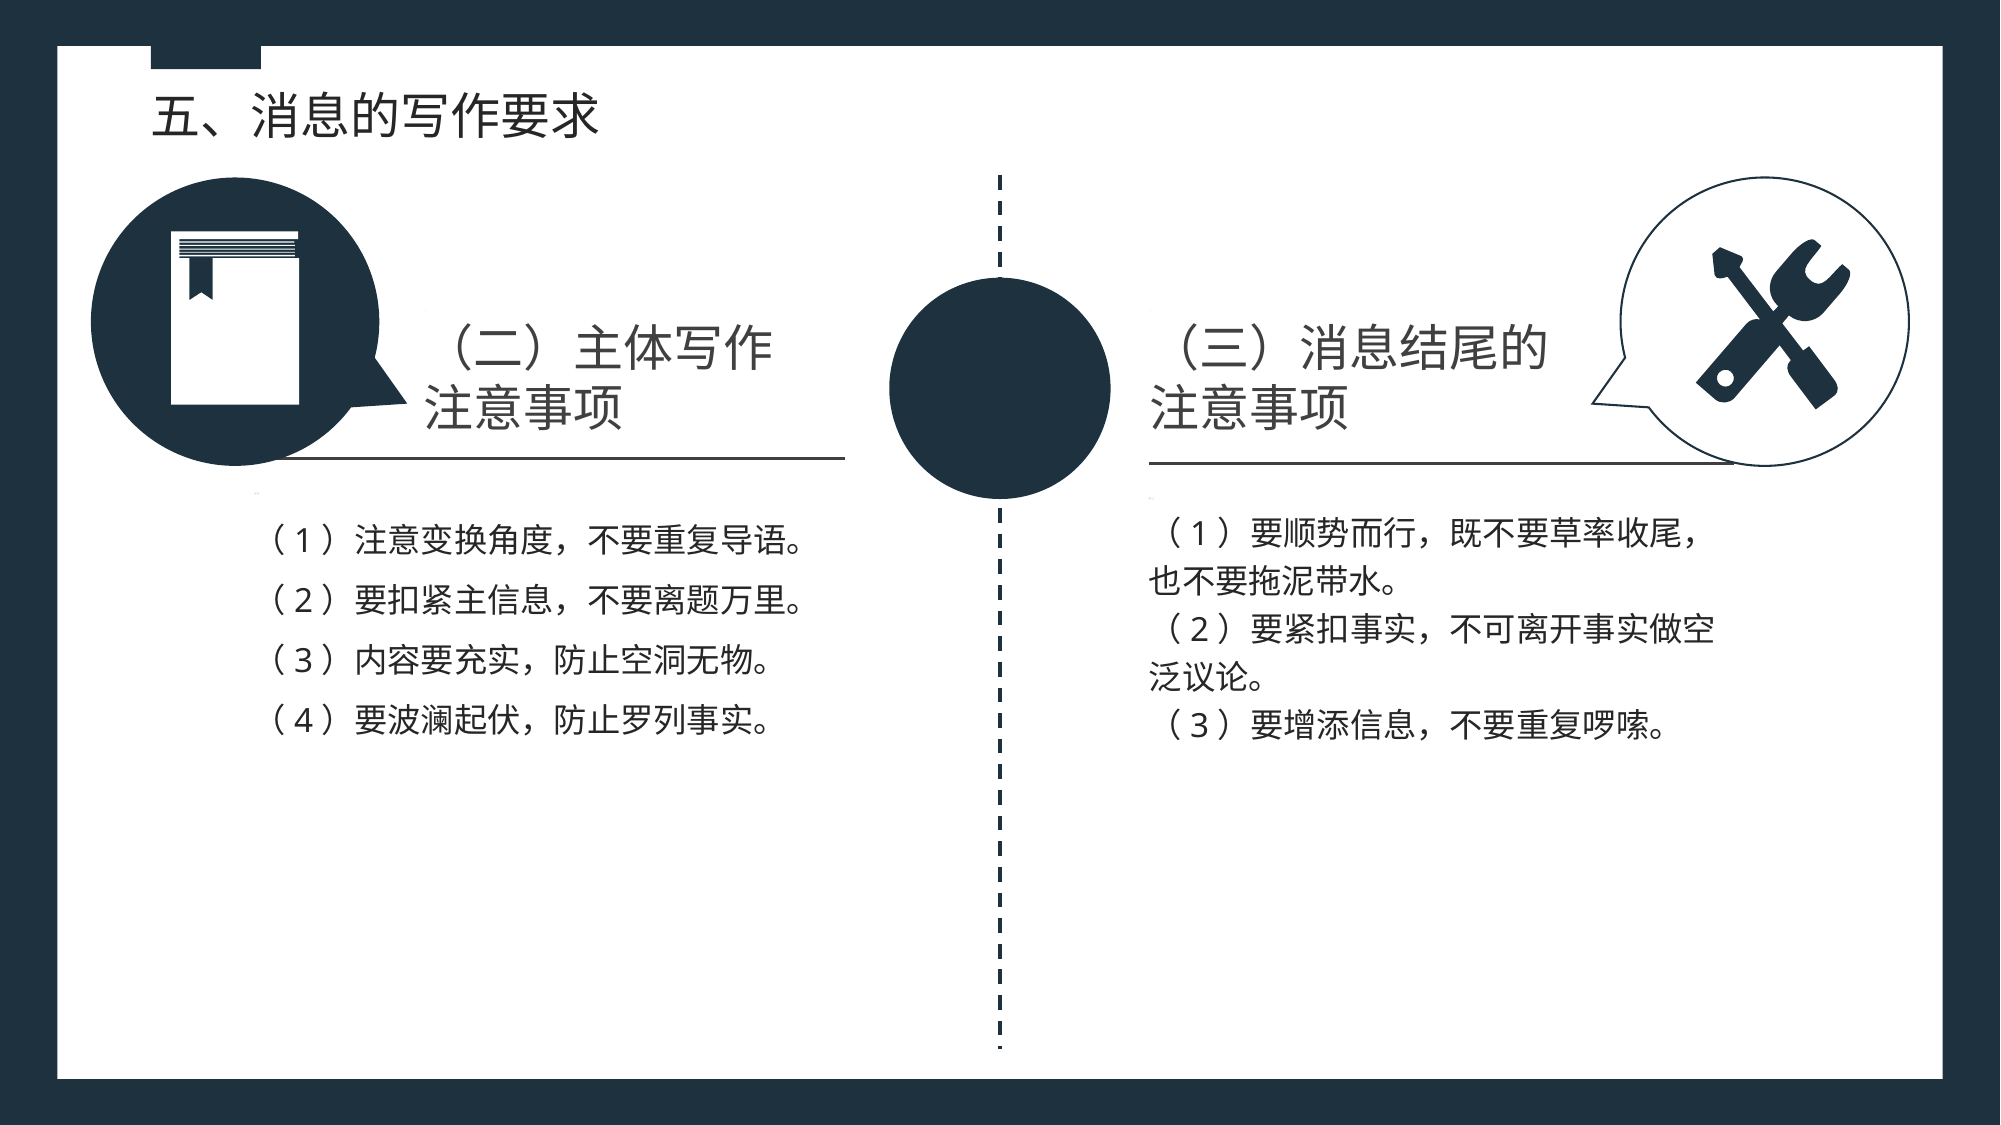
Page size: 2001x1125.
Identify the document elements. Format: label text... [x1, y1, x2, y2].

text_box [1001, 276, 1112, 501]
text_box 五、消息的写作要求 [150, 77, 846, 152]
text_box [171, 231, 300, 405]
text_box （二）主体写作注意事项 [424, 309, 803, 445]
text_box [89, 176, 410, 467]
text_box [888, 276, 999, 501]
text_box [1590, 176, 1910, 467]
text_box [1695, 239, 1851, 410]
text_box （1）注意变换角度，不要重复导语。 （2）要扣紧主信息，不要离题万里。 （3）内容要充实，防止空洞无物。 （4）要波澜起伏，防止罗列事实。 [253, 492, 846, 747]
text_box （三）消息结尾的注意事项 [1149, 309, 1583, 445]
text_box （1）要顺势而行，既不要草率收尾，也不要拖泥带水。 （2）要紧扣事实，不可离开事实做空泛议论。 （3）要增添信息，不要重复啰嗦。 [1148, 497, 1742, 752]
